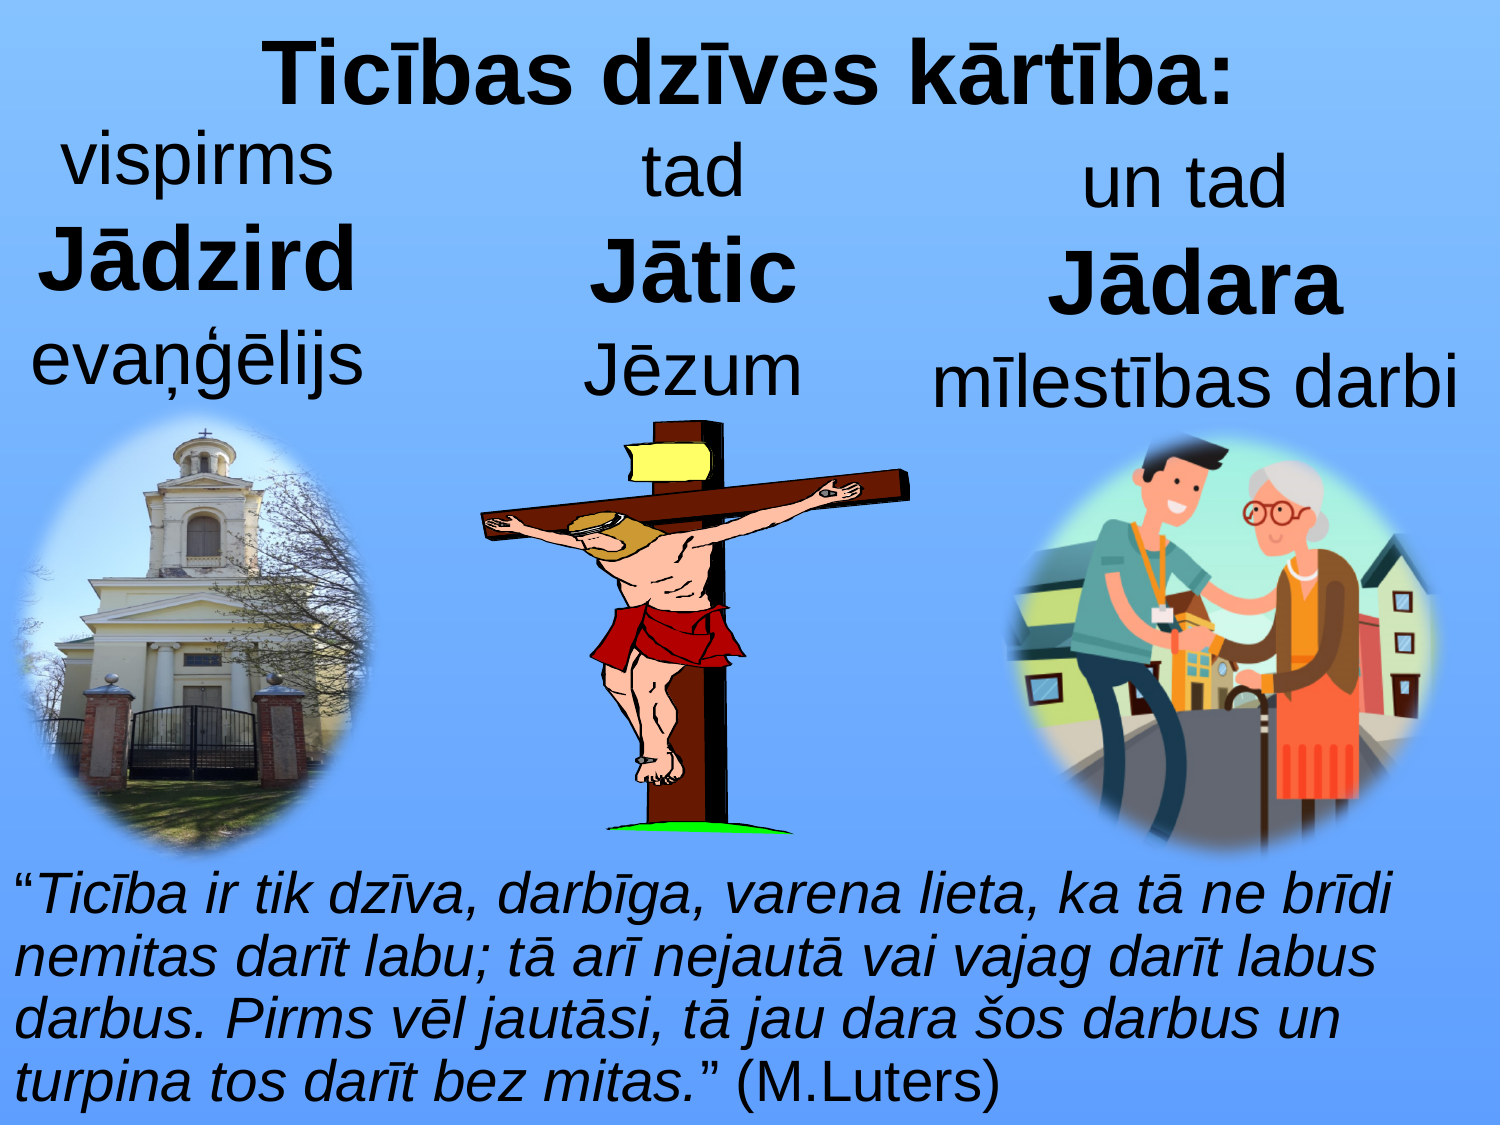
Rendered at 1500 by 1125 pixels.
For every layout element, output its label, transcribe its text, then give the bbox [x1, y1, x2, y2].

title Ticības dzīves kārtība: [0, 0, 1500, 138]
text_box vispirms Jādzird evaņģēlijs [0, 101, 396, 407]
text_box un tad Jādara mīlestības darbi [903, 125, 1489, 431]
picture [478, 420, 911, 835]
picture [997, 420, 1453, 870]
picture [5, 396, 383, 870]
text_box tad Jātic Jēzum [543, 113, 845, 419]
text_box “Ticība ir tik dzīva, darbīga, varena lieta, ka tā ne brīdi nemitas darīt labu; tā arī nejautā vai vajag darīt labus darbus. Pirms vēl jautāsi, tā jau dara šos darbus un turpina tos darīt bez mitas.” (M.Luters) [0, 855, 1500, 1122]
